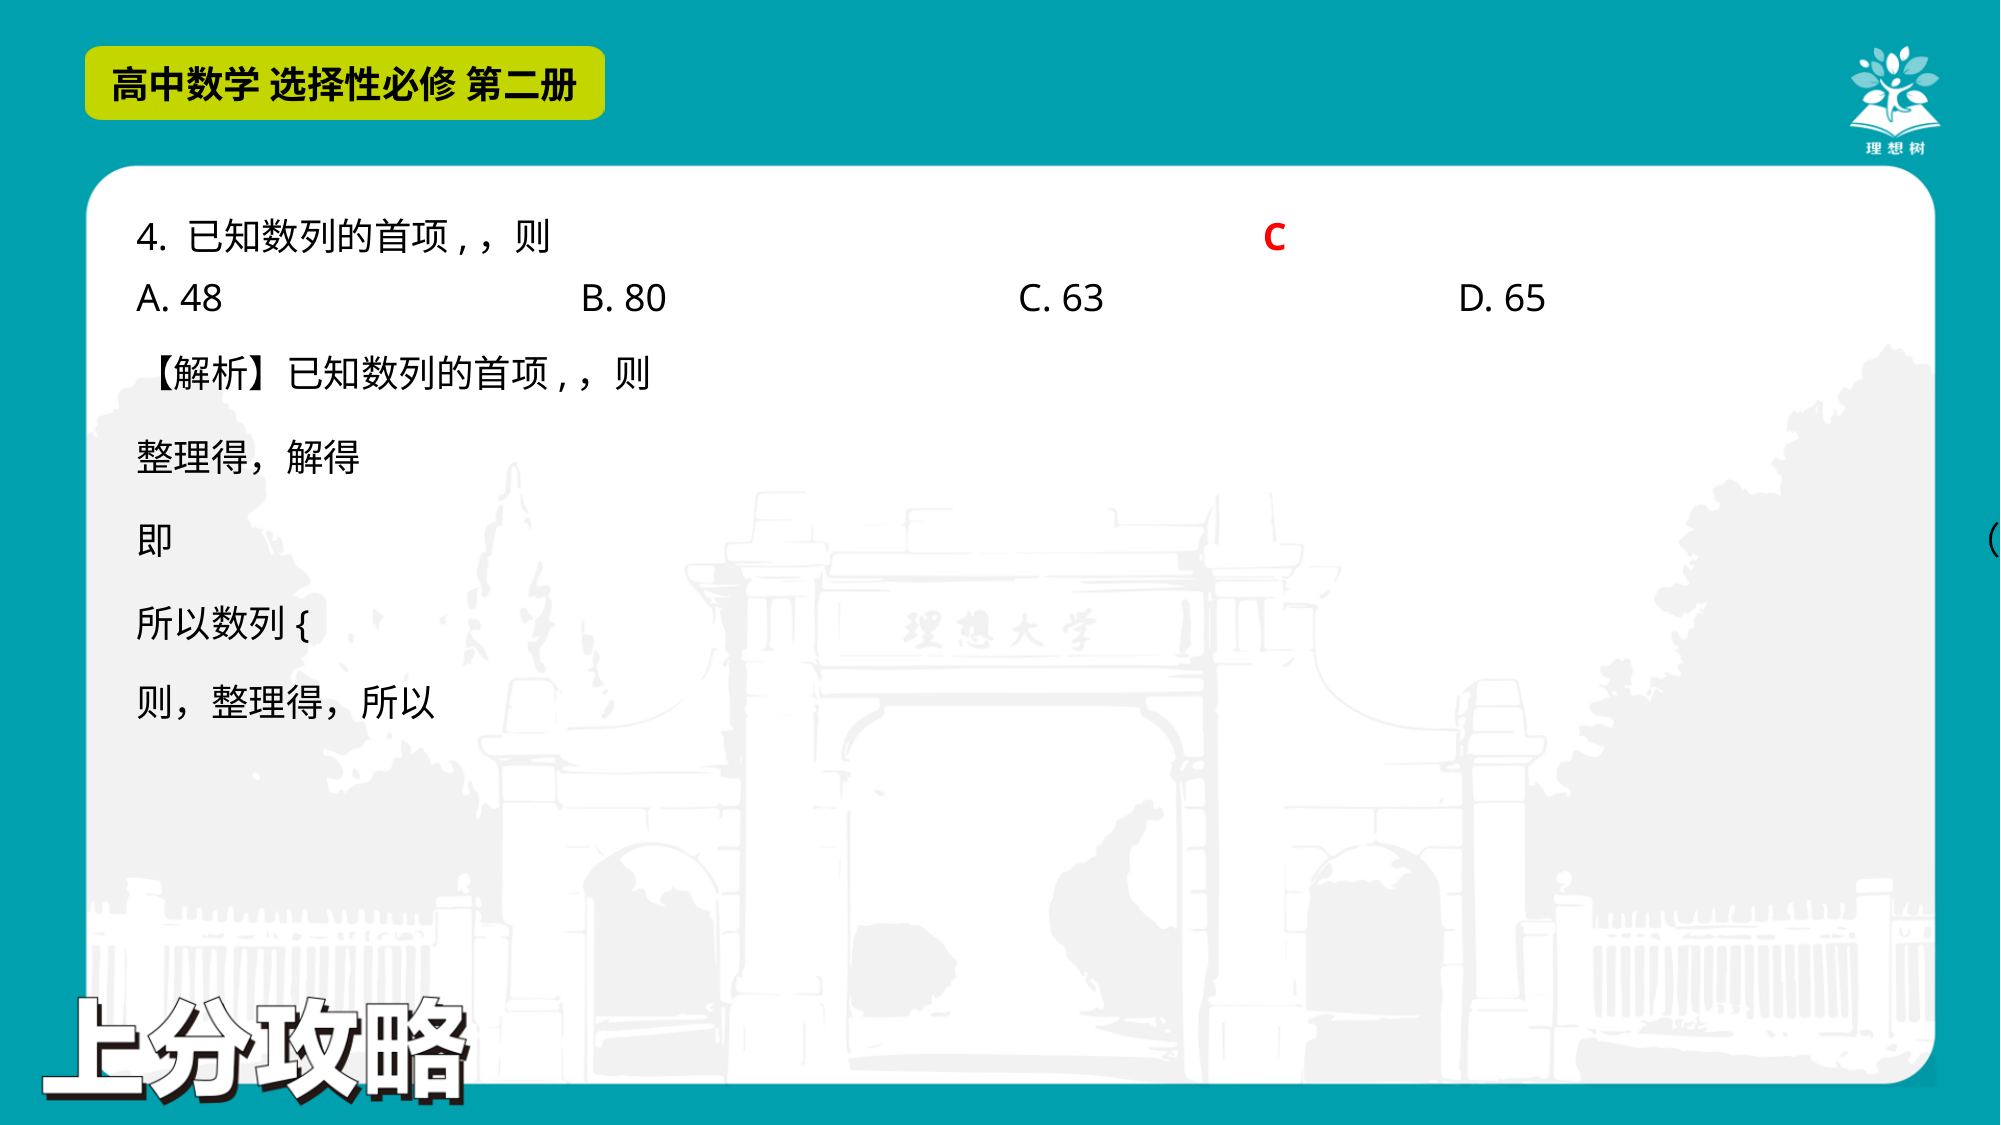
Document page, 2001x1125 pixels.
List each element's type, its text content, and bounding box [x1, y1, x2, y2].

text_box C [1247, 176, 1303, 248]
text_box A. 48 B. 80 C. 63 D. 65 [136, 252, 1865, 312]
picture [0, 0, 2000, 1125]
